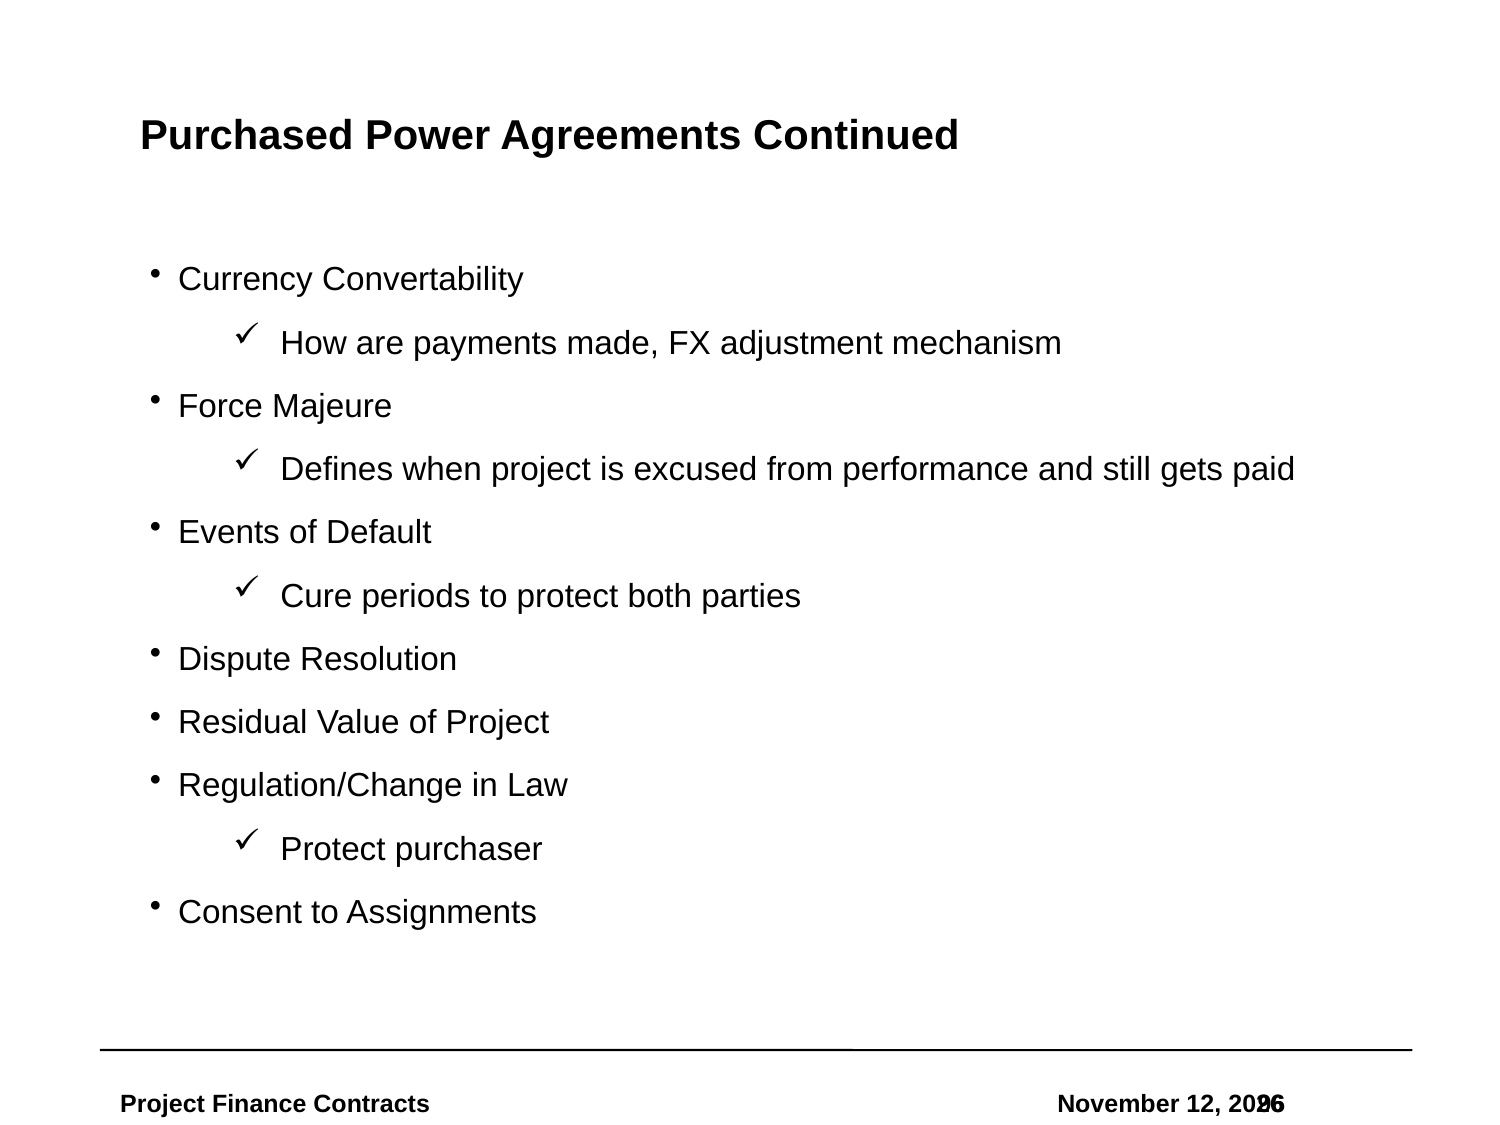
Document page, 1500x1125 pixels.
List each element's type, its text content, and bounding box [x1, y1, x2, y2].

list Currency Convertability How are payments made, FX adjustment mechanism Force Majeure Defines when project is excused from performance and still gets paid Events of Default Cure periods to protect both parties Dispute Resolution Residual Value of Project Regulation/Change in Law Protect purchaser Consent to Assignments [124, 249, 1376, 1001]
title Purchased Power Agreements Continued [124, 99, 1288, 226]
